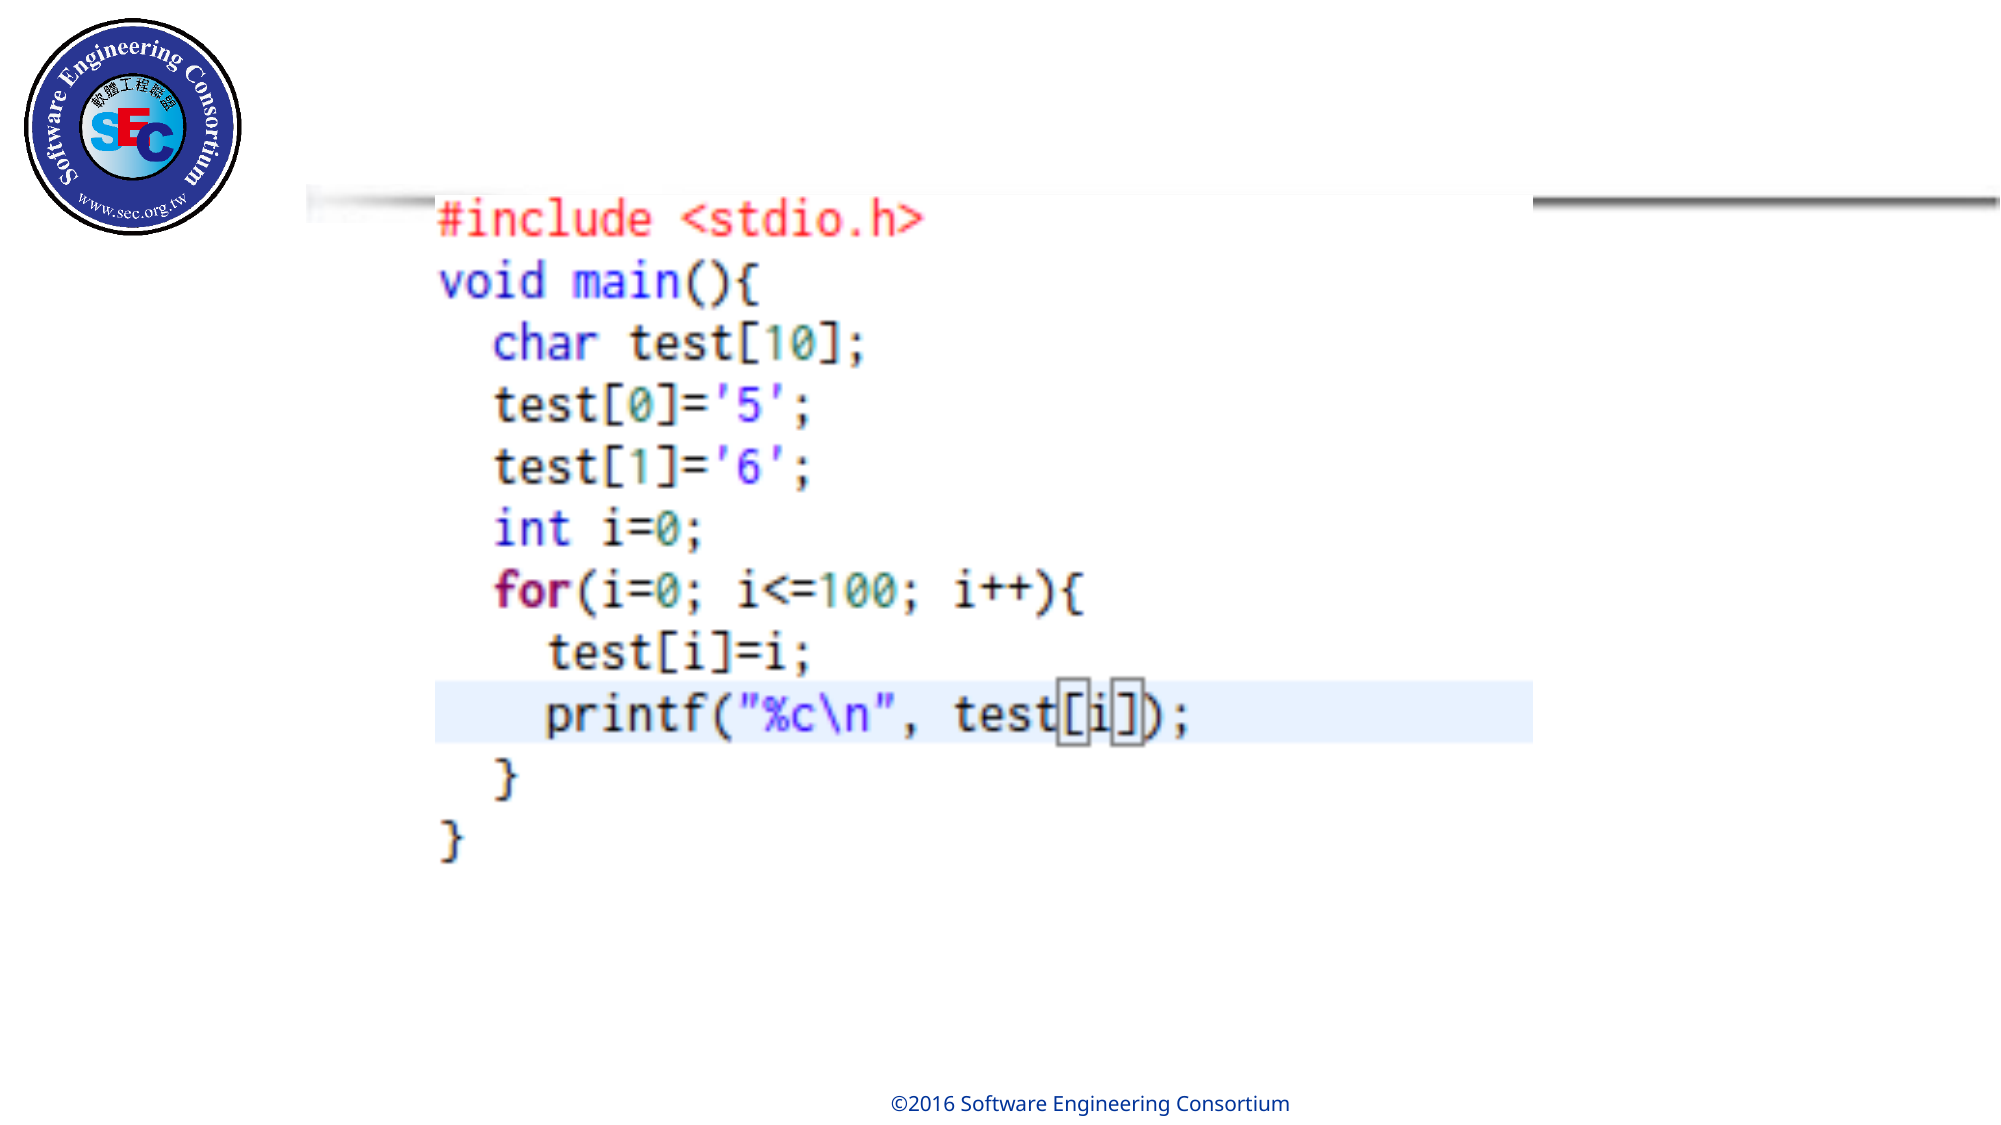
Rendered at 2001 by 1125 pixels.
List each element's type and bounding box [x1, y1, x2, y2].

picture [0, 0, 265, 259]
picture [306, 184, 2000, 930]
